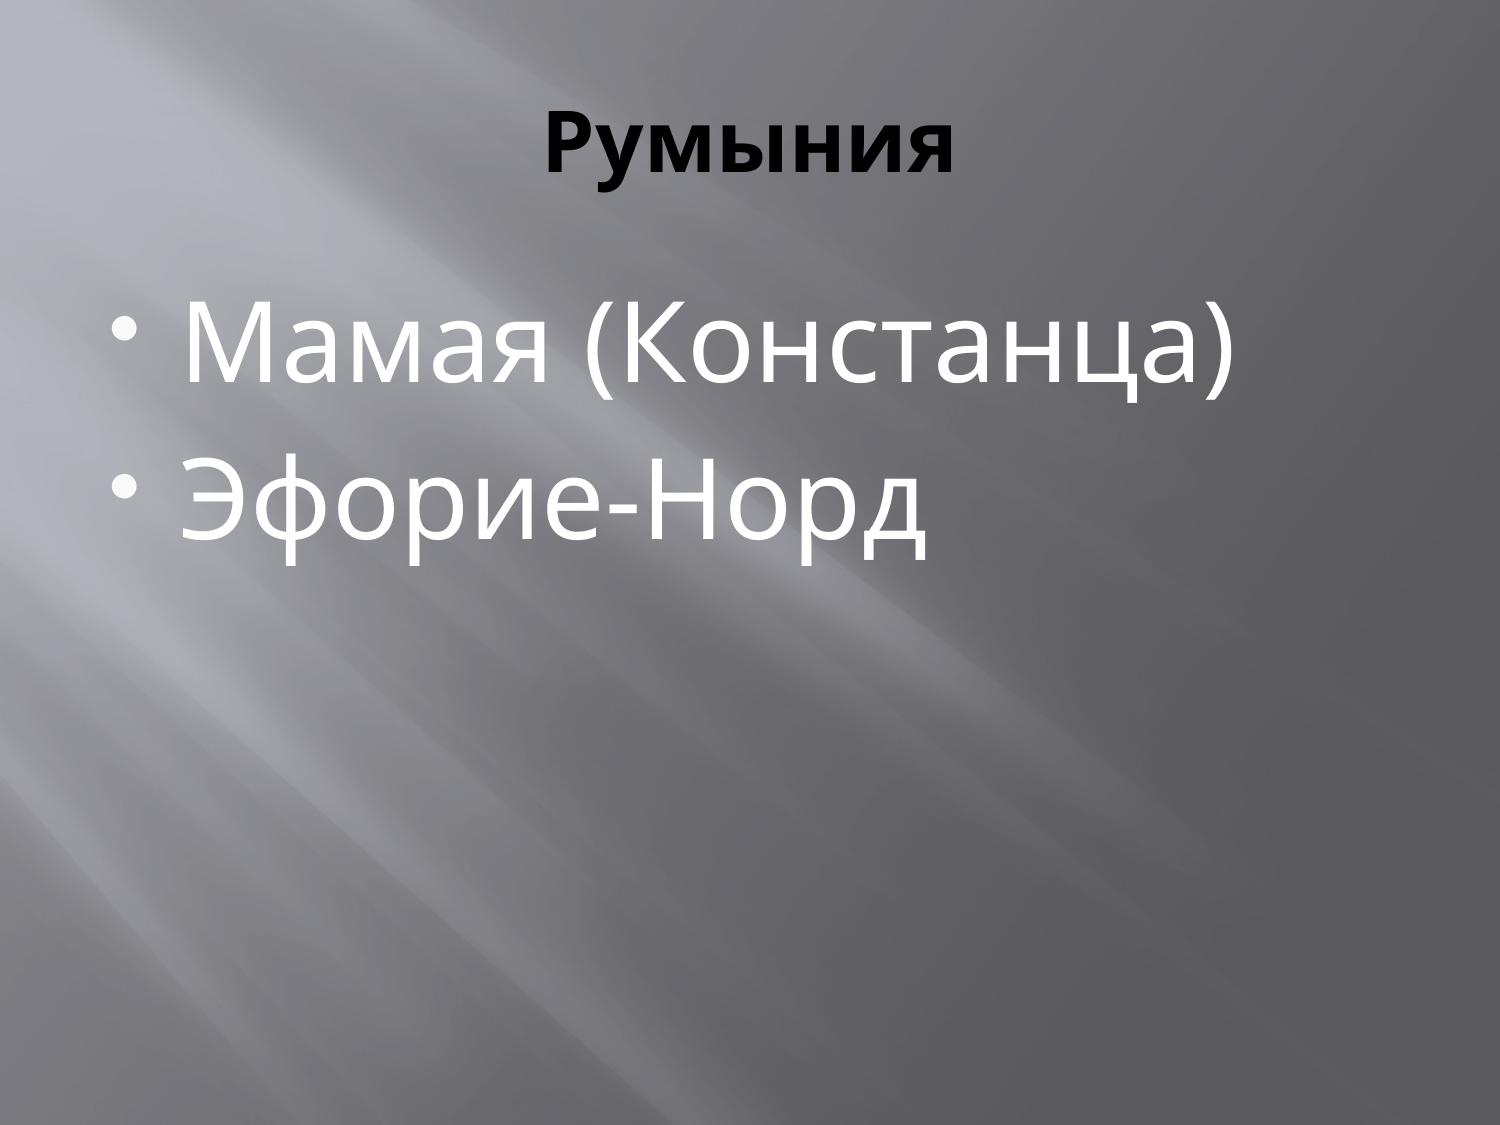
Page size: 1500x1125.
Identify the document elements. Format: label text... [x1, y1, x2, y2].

list Мамая (Констанца) Эфорие-Норд [75, 262, 1425, 1035]
title Румыния [75, 45, 1425, 233]
